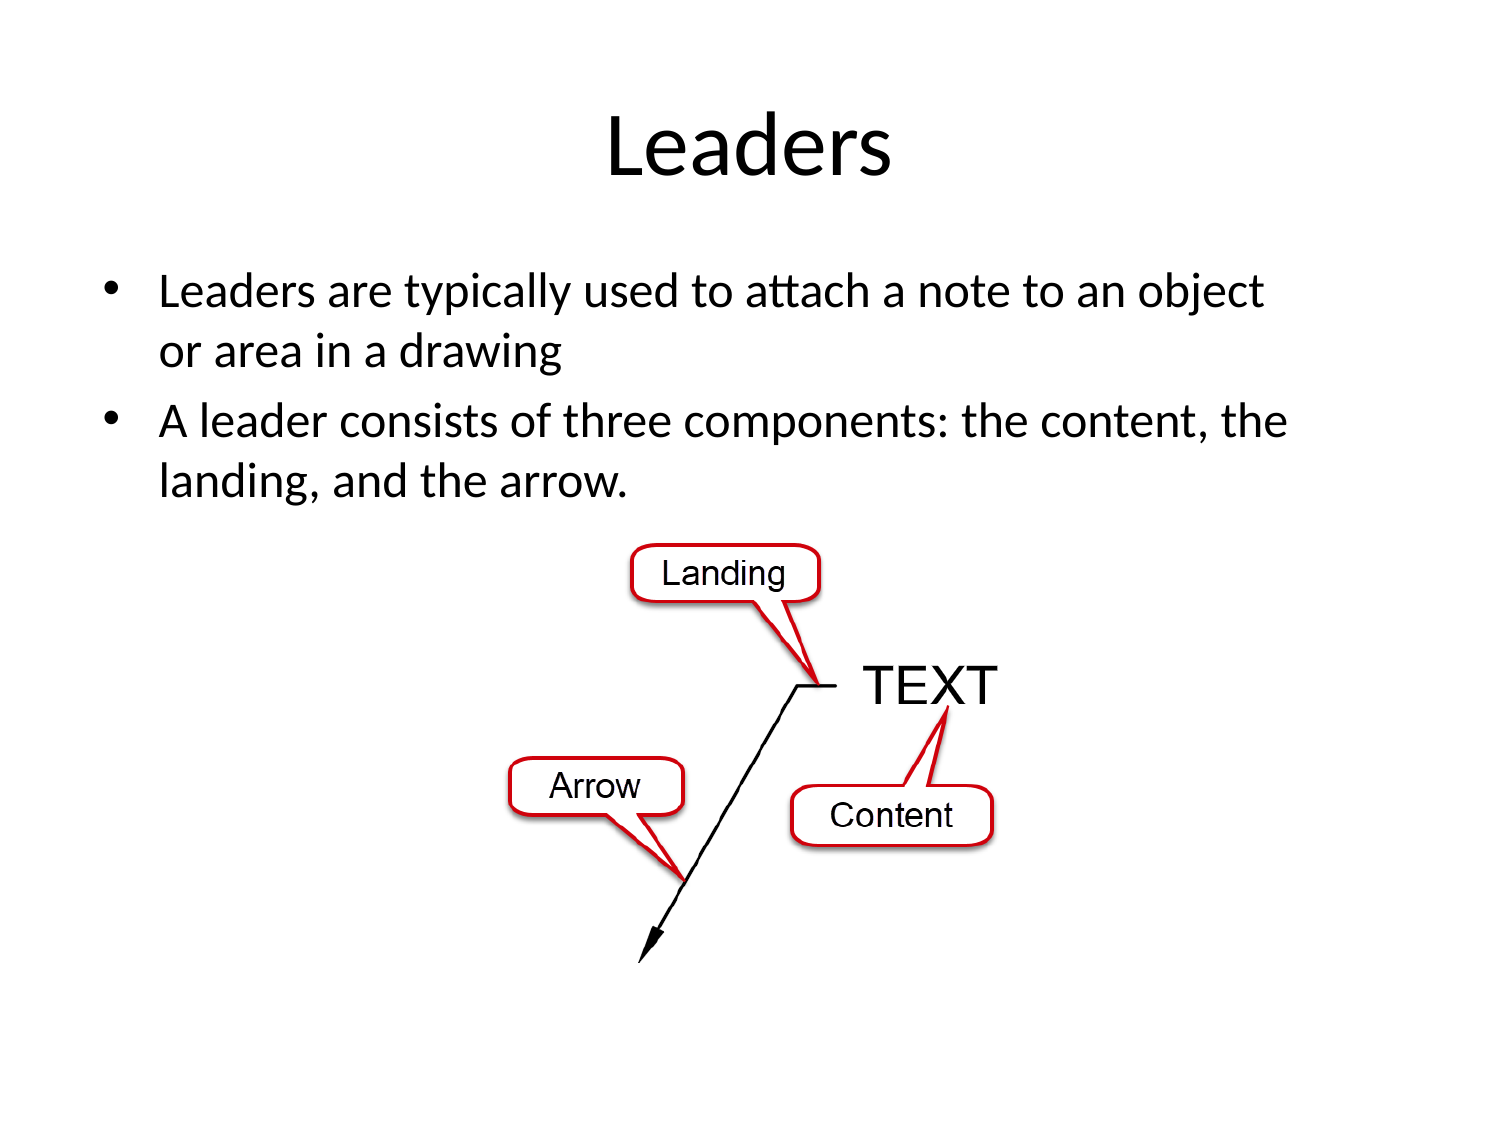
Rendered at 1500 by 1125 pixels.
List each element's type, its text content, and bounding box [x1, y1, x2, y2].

list Leaders are typically used to attach a note to an object or area in a drawing A leader consists of three components: the content, the landing, and the arrow. [87, 249, 1313, 950]
title Leaders [75, 45, 1425, 233]
picture [492, 540, 1008, 968]
